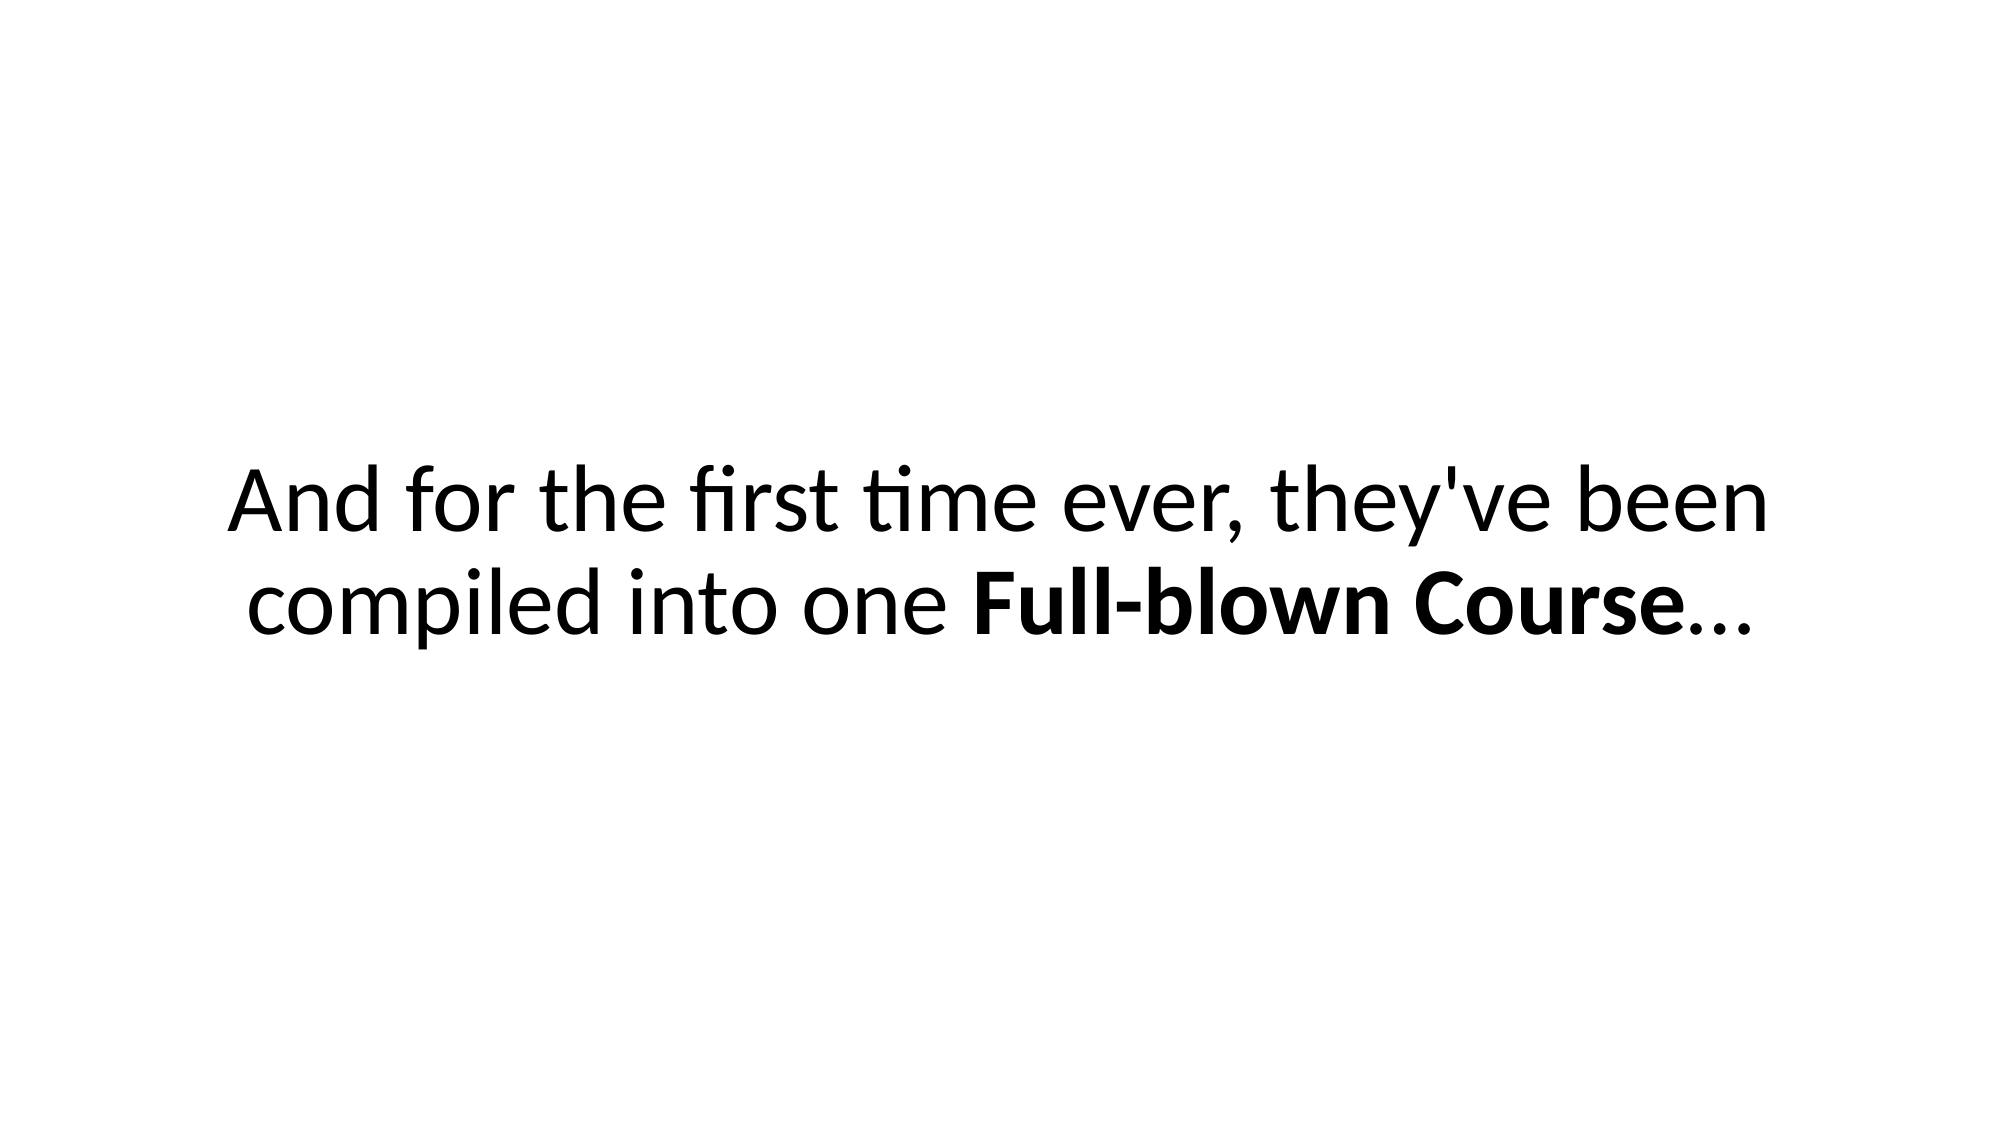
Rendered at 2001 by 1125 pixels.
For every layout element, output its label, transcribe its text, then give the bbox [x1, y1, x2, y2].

list And for the first time ever, they've been compiled into one Full-blown Course… [137, 441, 1863, 1014]
